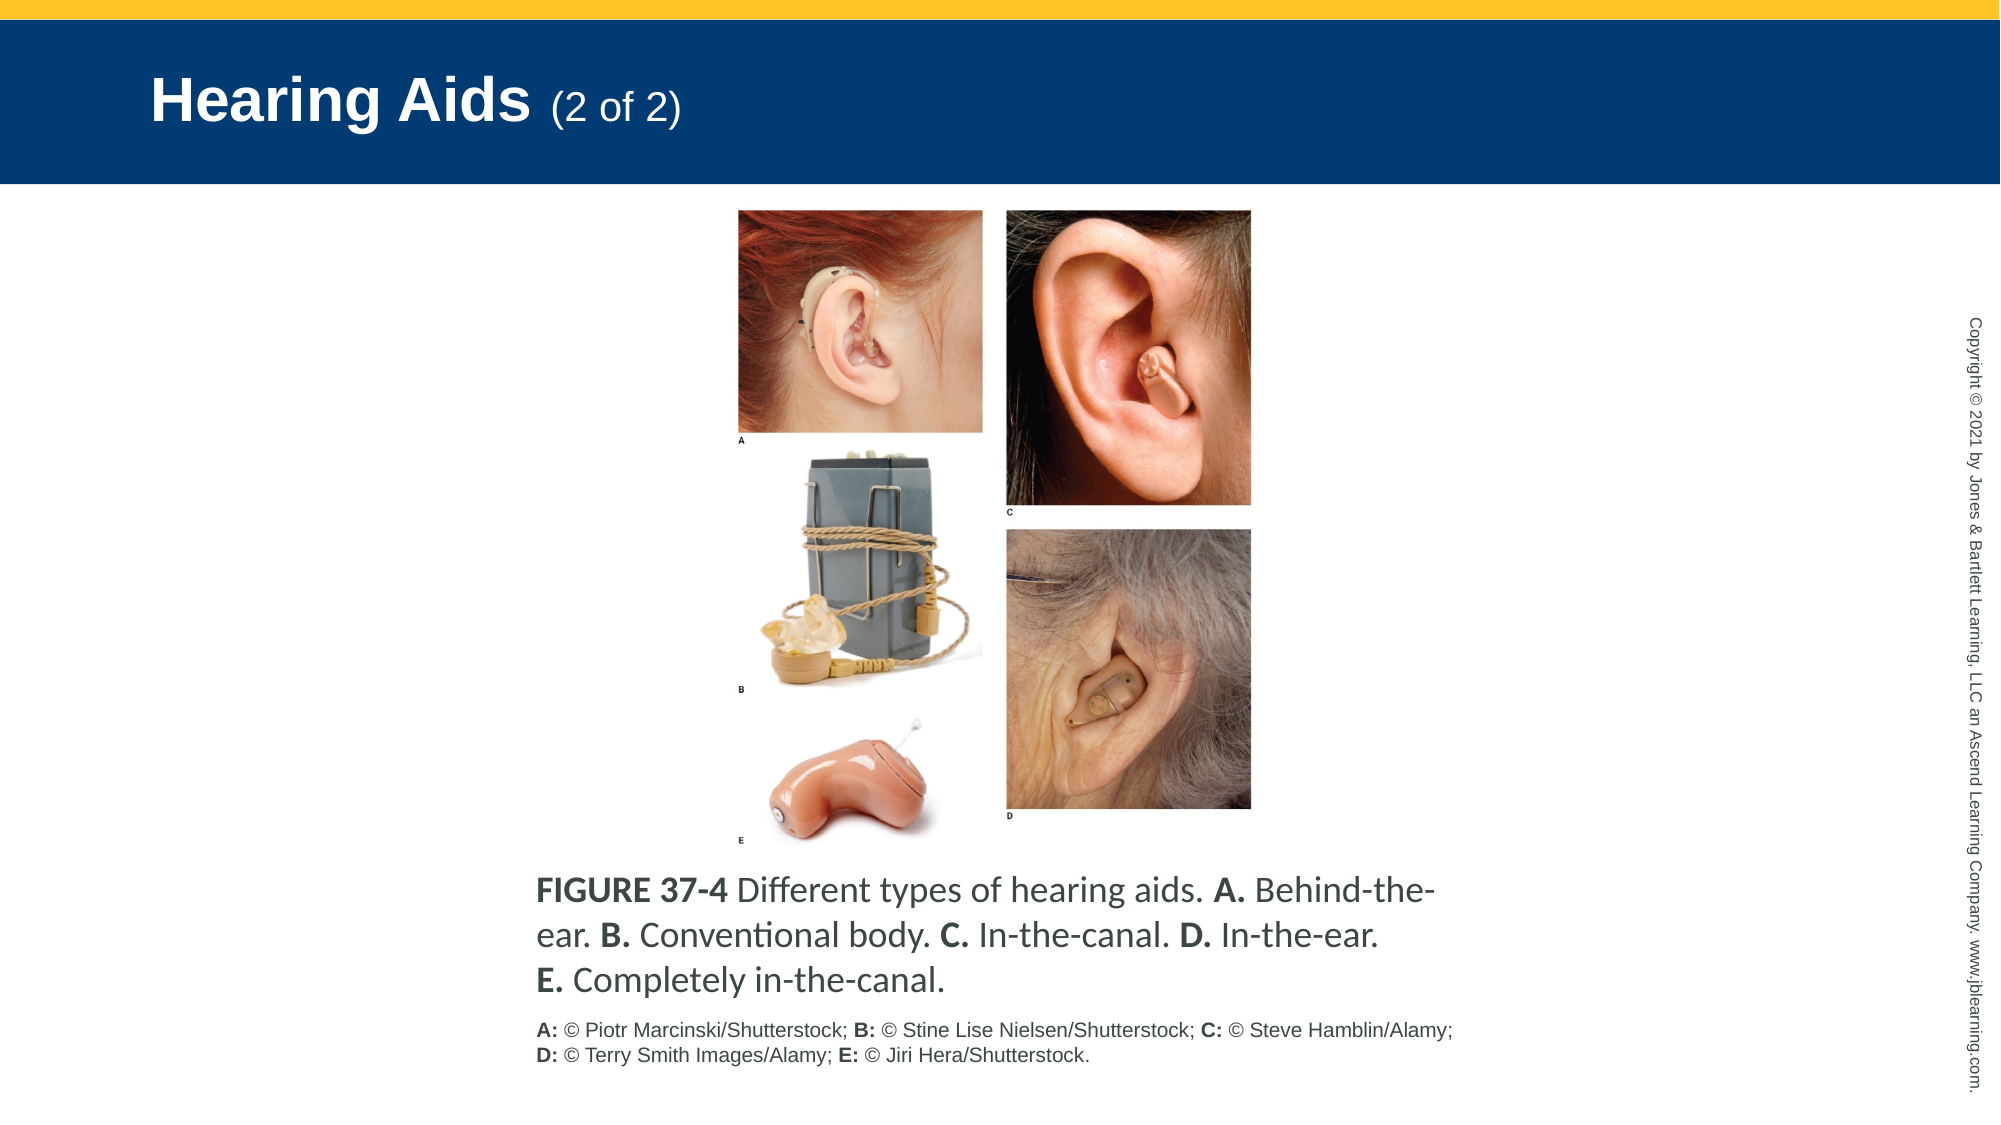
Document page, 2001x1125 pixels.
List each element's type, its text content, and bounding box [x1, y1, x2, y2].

picture [734, 204, 1254, 846]
text_box A: © Piotr Marcinski/Shutterstock; B: © Stine Lise Nielsen/Shutterstock; C: © Steve Hamblin/Alamy; D: © Terry Smith Images/Alamy; E: © Jiri Hera/Shutterstock. [521, 1009, 1522, 1075]
title Hearing Aids (2 of 2) [0, 19, 2000, 185]
text_box FIGURE 37-4 Different types of hearing aids. A. Behind-the-ear. B. Conventional body. C. In-the-canal. D. In-the-ear. E. Completely in-the-canal. [521, 858, 1466, 1008]
